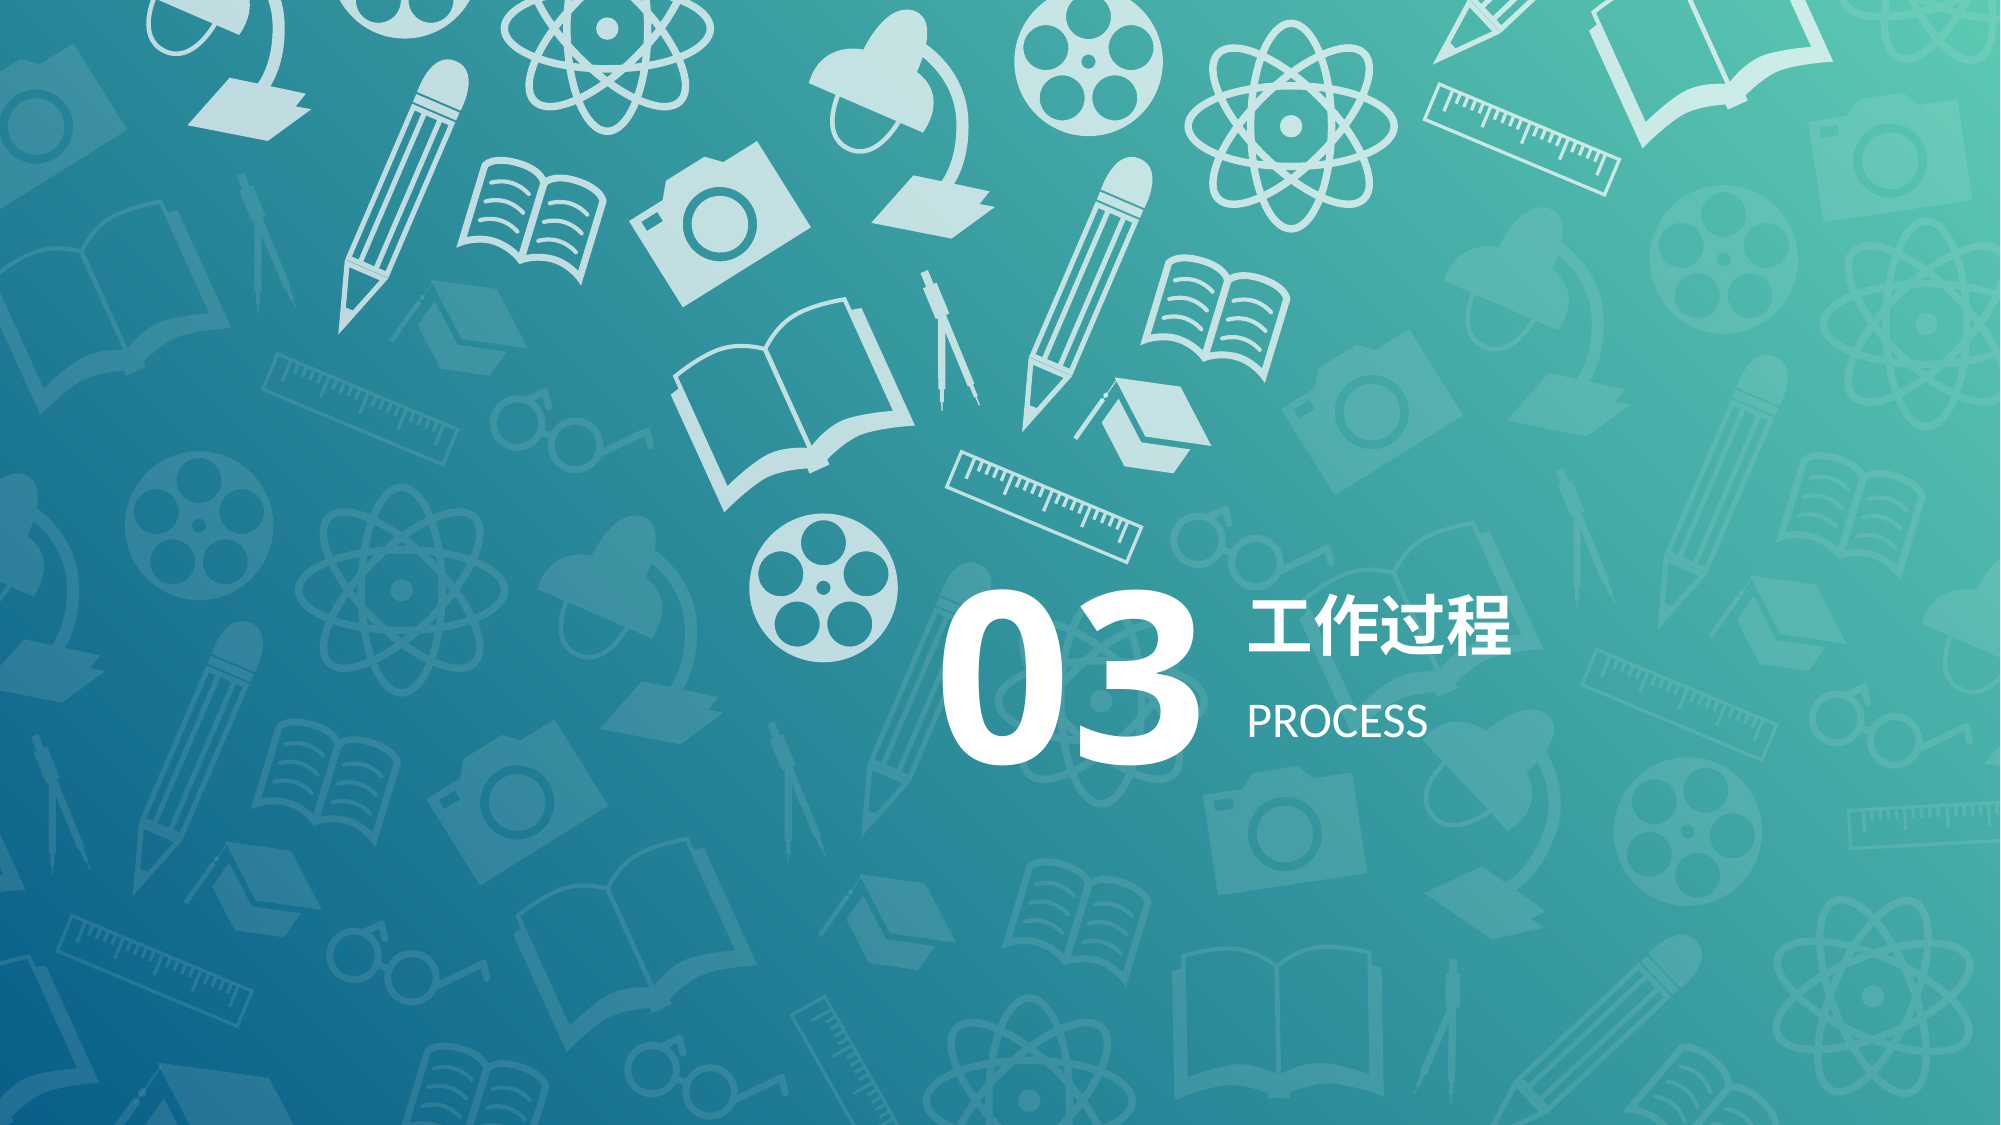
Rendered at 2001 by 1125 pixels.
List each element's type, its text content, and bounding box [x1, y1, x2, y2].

list 工作过程 [1231, 573, 1848, 685]
list PROCESS [1231, 686, 1848, 756]
list 03 [919, 537, 1232, 835]
